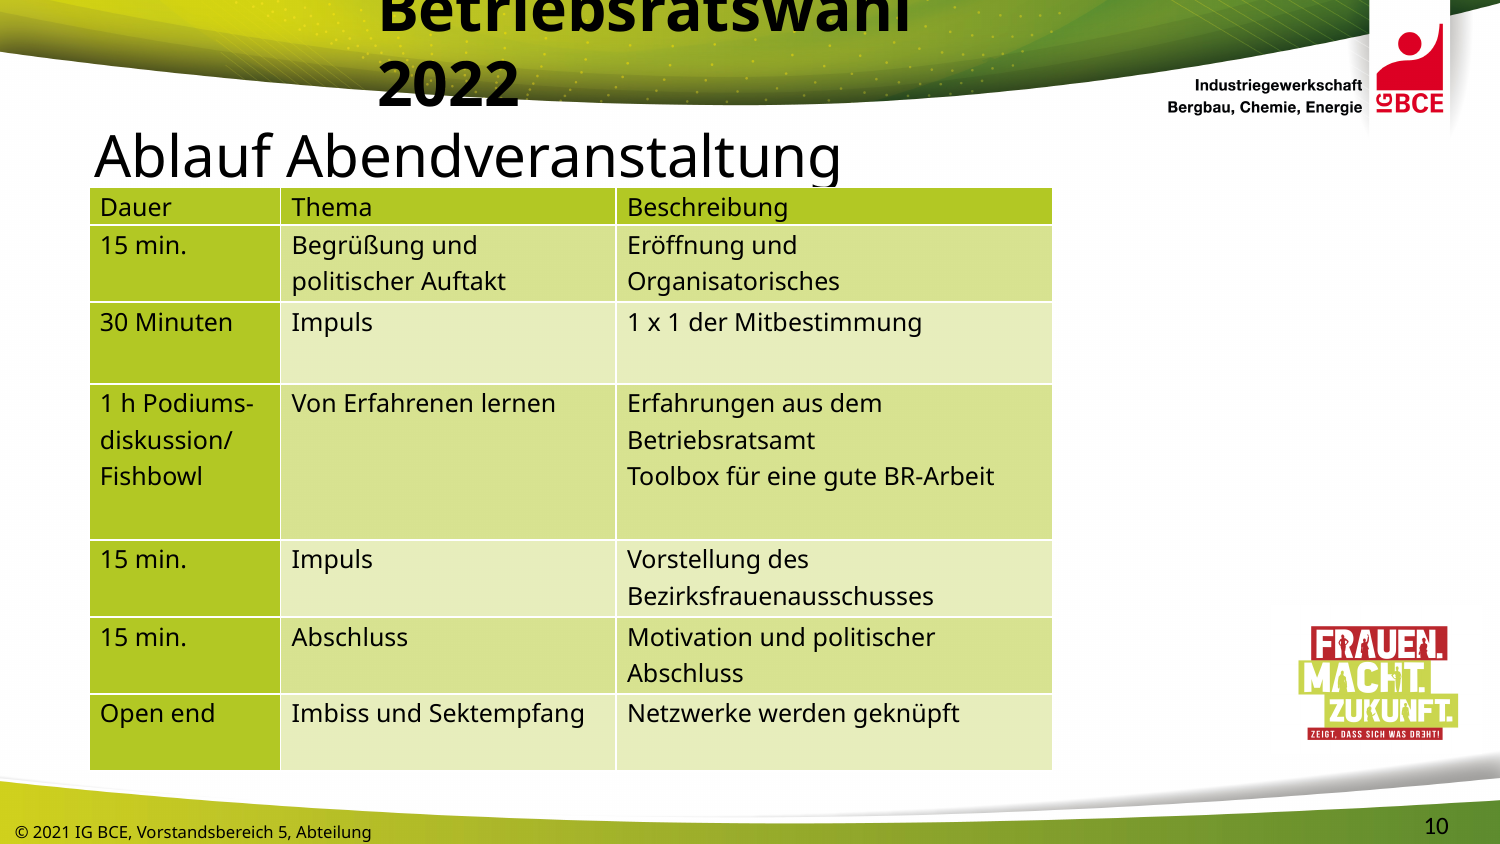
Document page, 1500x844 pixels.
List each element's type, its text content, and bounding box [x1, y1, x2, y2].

table_cell Impuls [281, 541, 615, 616]
table_cell 1 x 1 der Mitbestimmung [617, 303, 1052, 383]
title Betriebsratswahl 2022 [362, 1, 1033, 86]
table_header Dauer [90, 188, 280, 224]
table_cell Motivation und politischer Abschluss [617, 618, 1052, 693]
table_cell Imbiss und Sektempfang [281, 695, 615, 770]
table_cell 15 min. [90, 618, 280, 693]
table_cell Eröffnung und Organisatorisches [617, 226, 1052, 301]
table_cell 15 min. [90, 541, 280, 616]
list Ablauf Abendveranstaltung [79, 111, 1430, 669]
table_cell Von Erfahrenen lernen [281, 385, 615, 539]
table_header Beschreibung [617, 188, 1052, 224]
table_cell 30 Minuten [90, 303, 280, 383]
table_cell Abschluss [281, 618, 615, 693]
picture [0, 0, 1500, 844]
table_cell Erfahrungen aus dem Betriebsratsamt Toolbox für eine gute BR-Arbeit [617, 385, 1052, 539]
table_cell Netzwerke werden geknüpft [617, 695, 1052, 770]
table_header Thema [281, 188, 615, 224]
table_cell 15 min. [90, 226, 280, 301]
table_cell Impuls [281, 303, 615, 383]
table_cell 1 h Podiums-diskussion/ Fishbowl [90, 385, 280, 539]
table_cell Open end [90, 695, 280, 770]
table_cell Begrüßung und politischer Auftakt [281, 226, 615, 301]
table_cell Vorstellung des Bezirksfrauenausschusses [617, 541, 1052, 616]
slide_number 10 [1114, 801, 1465, 844]
